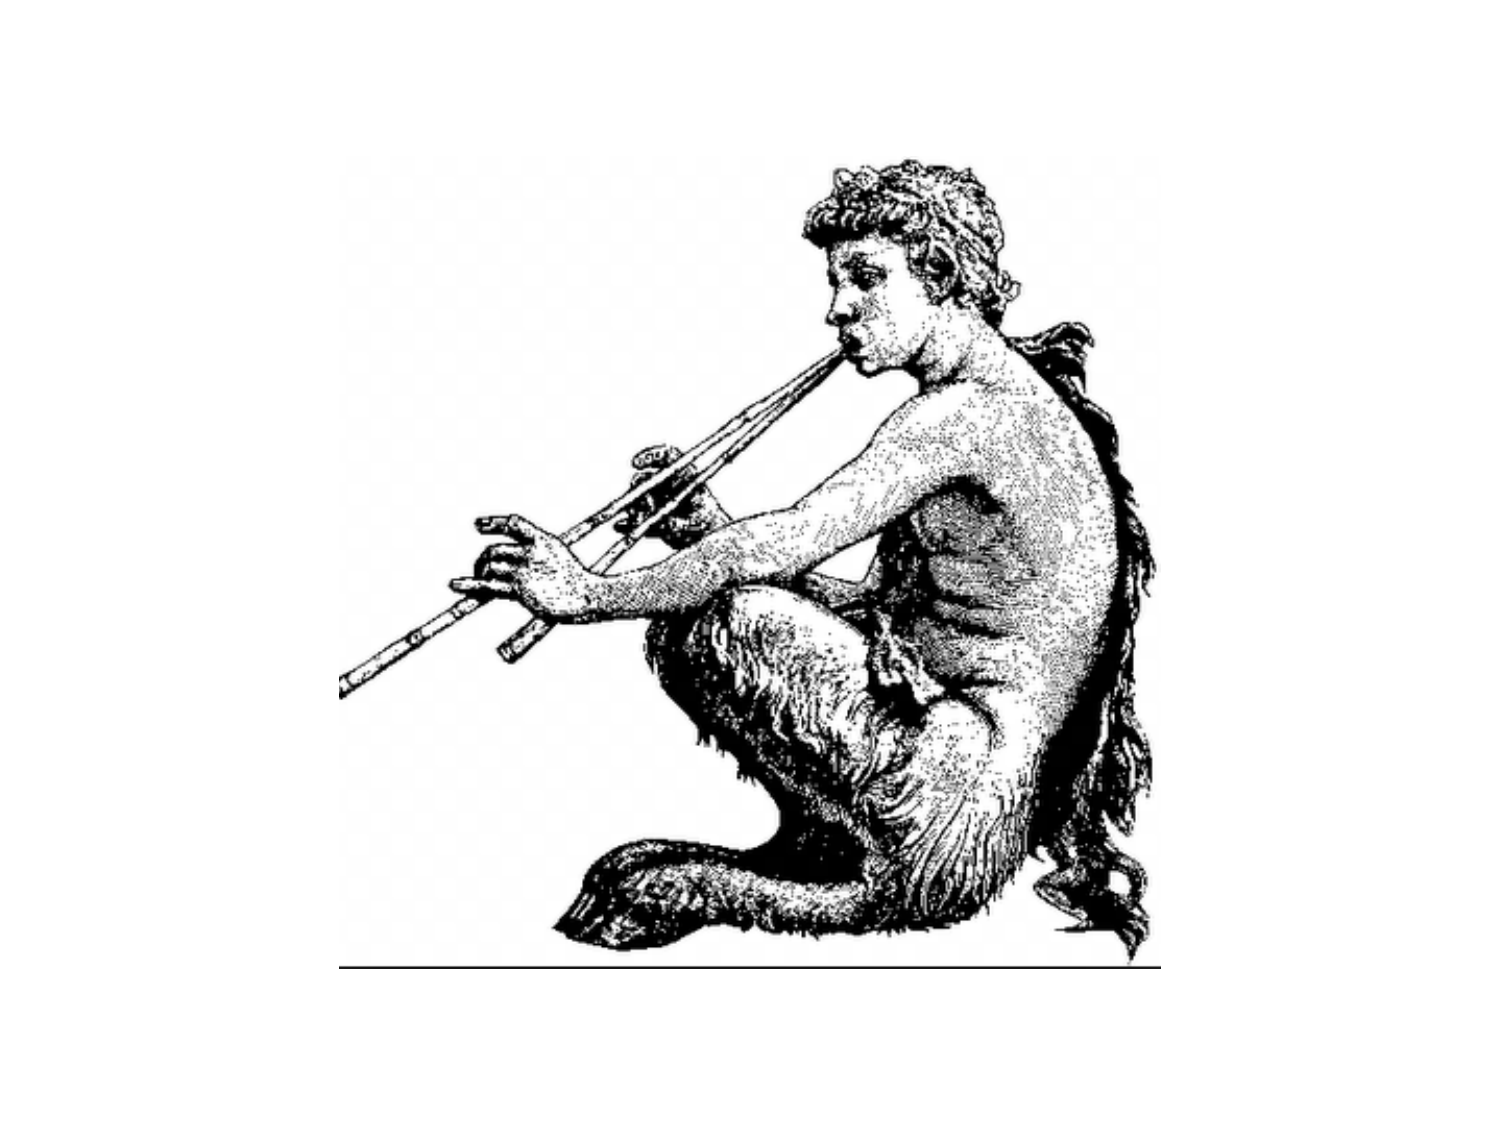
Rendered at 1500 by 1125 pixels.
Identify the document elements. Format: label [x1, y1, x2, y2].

picture [339, 155, 1161, 969]
